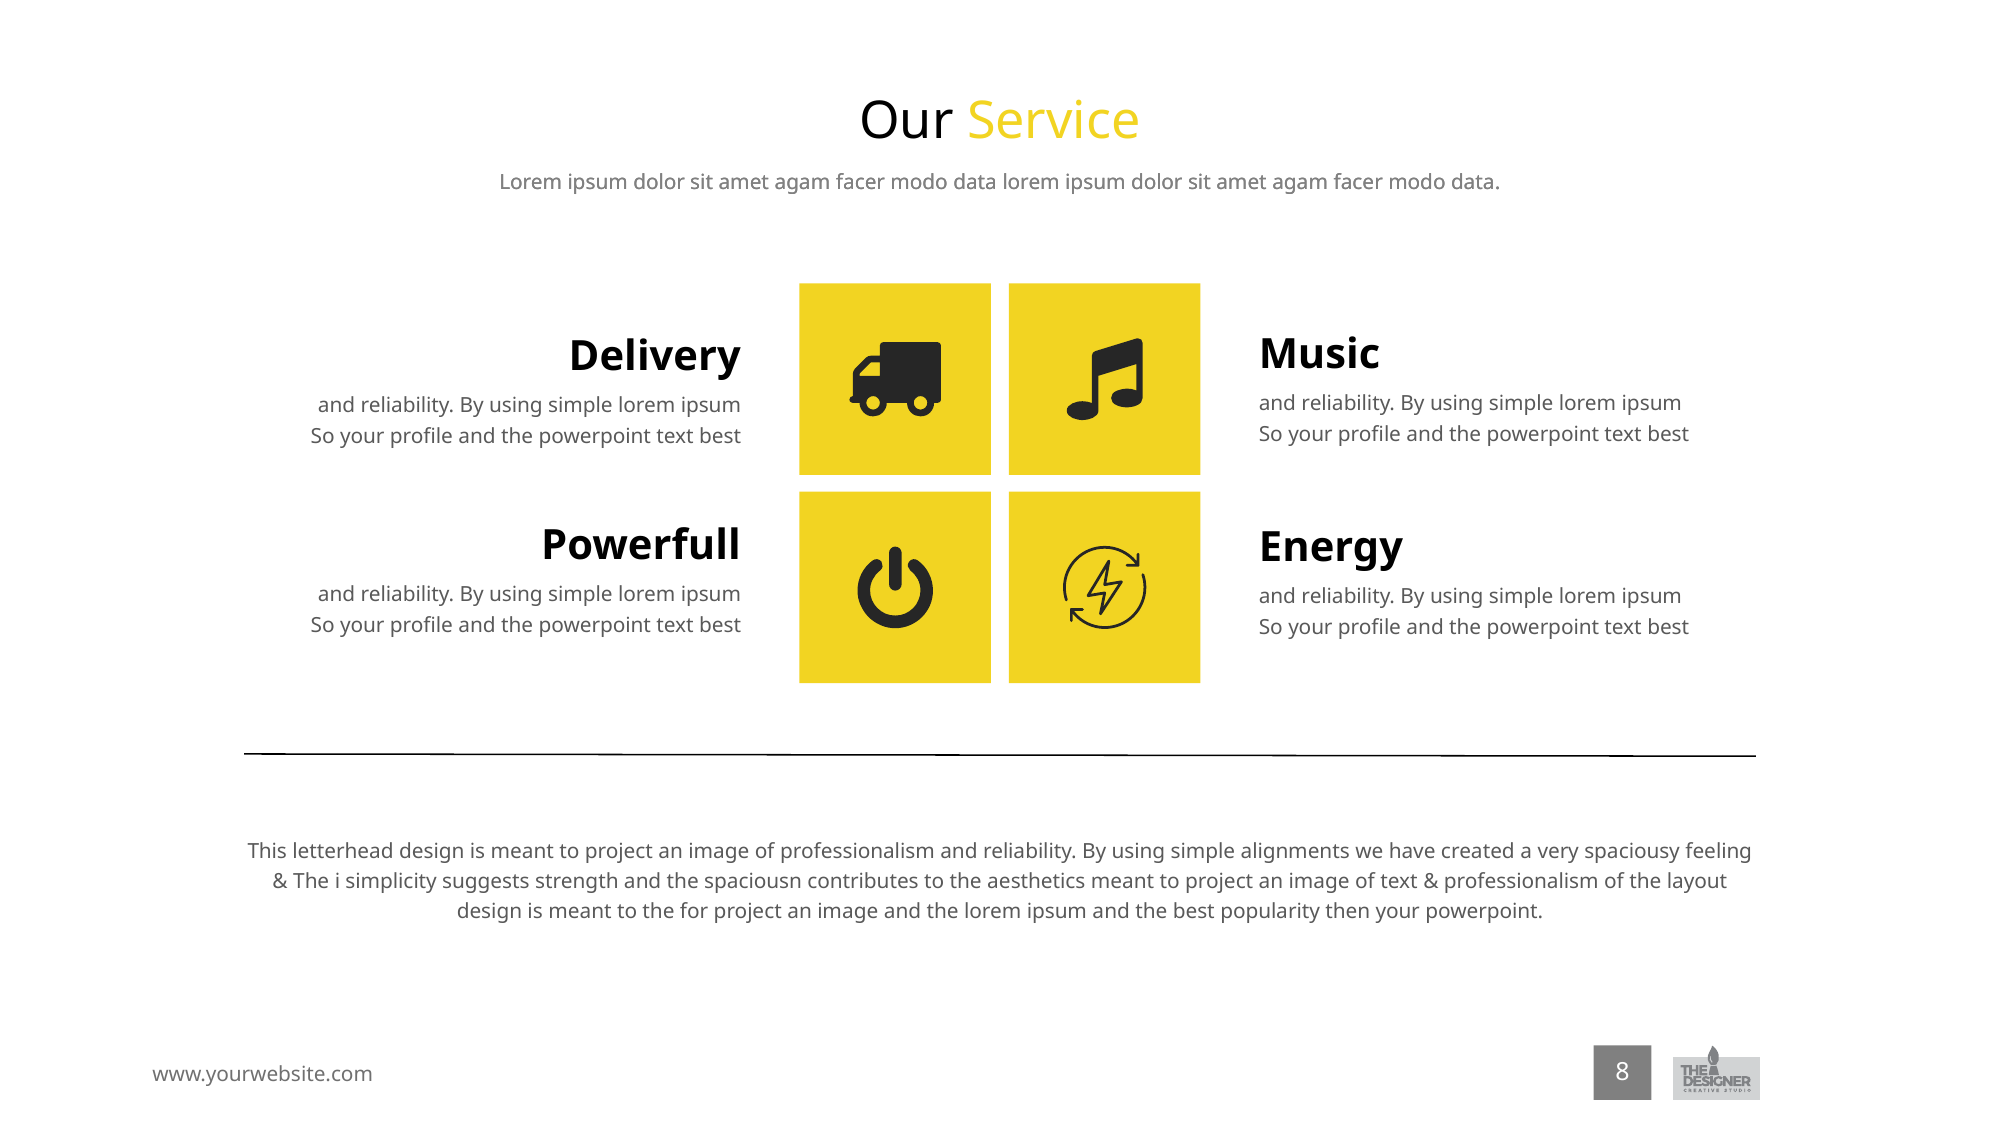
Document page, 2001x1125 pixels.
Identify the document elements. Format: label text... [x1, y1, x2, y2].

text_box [1243, 319, 1756, 648]
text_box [243, 753, 1756, 757]
slide_number 8 [1590, 1042, 1655, 1103]
text_box Lorem ipsum dolor sit amet agam facer modo data lorem ipsum dolor sit amet agam facer modo data. [137, 154, 1863, 211]
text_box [799, 283, 1201, 684]
text_box This letterhead design is meant to project an image of professionalism and reliability. By using simple alignments we have created a very spaciousy feeling & The i simplicity suggests strength and the spaciousn contributes to the aesthetics meant to project an image of text & professionalism of the layout design is meant to the for project an image and the lorem ipsum and the best popularity then your powerpoint. [243, 804, 1756, 952]
slide_number www.yourwebsite.com [137, 1045, 409, 1100]
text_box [243, 321, 756, 646]
title Our Service [137, 71, 1863, 154]
